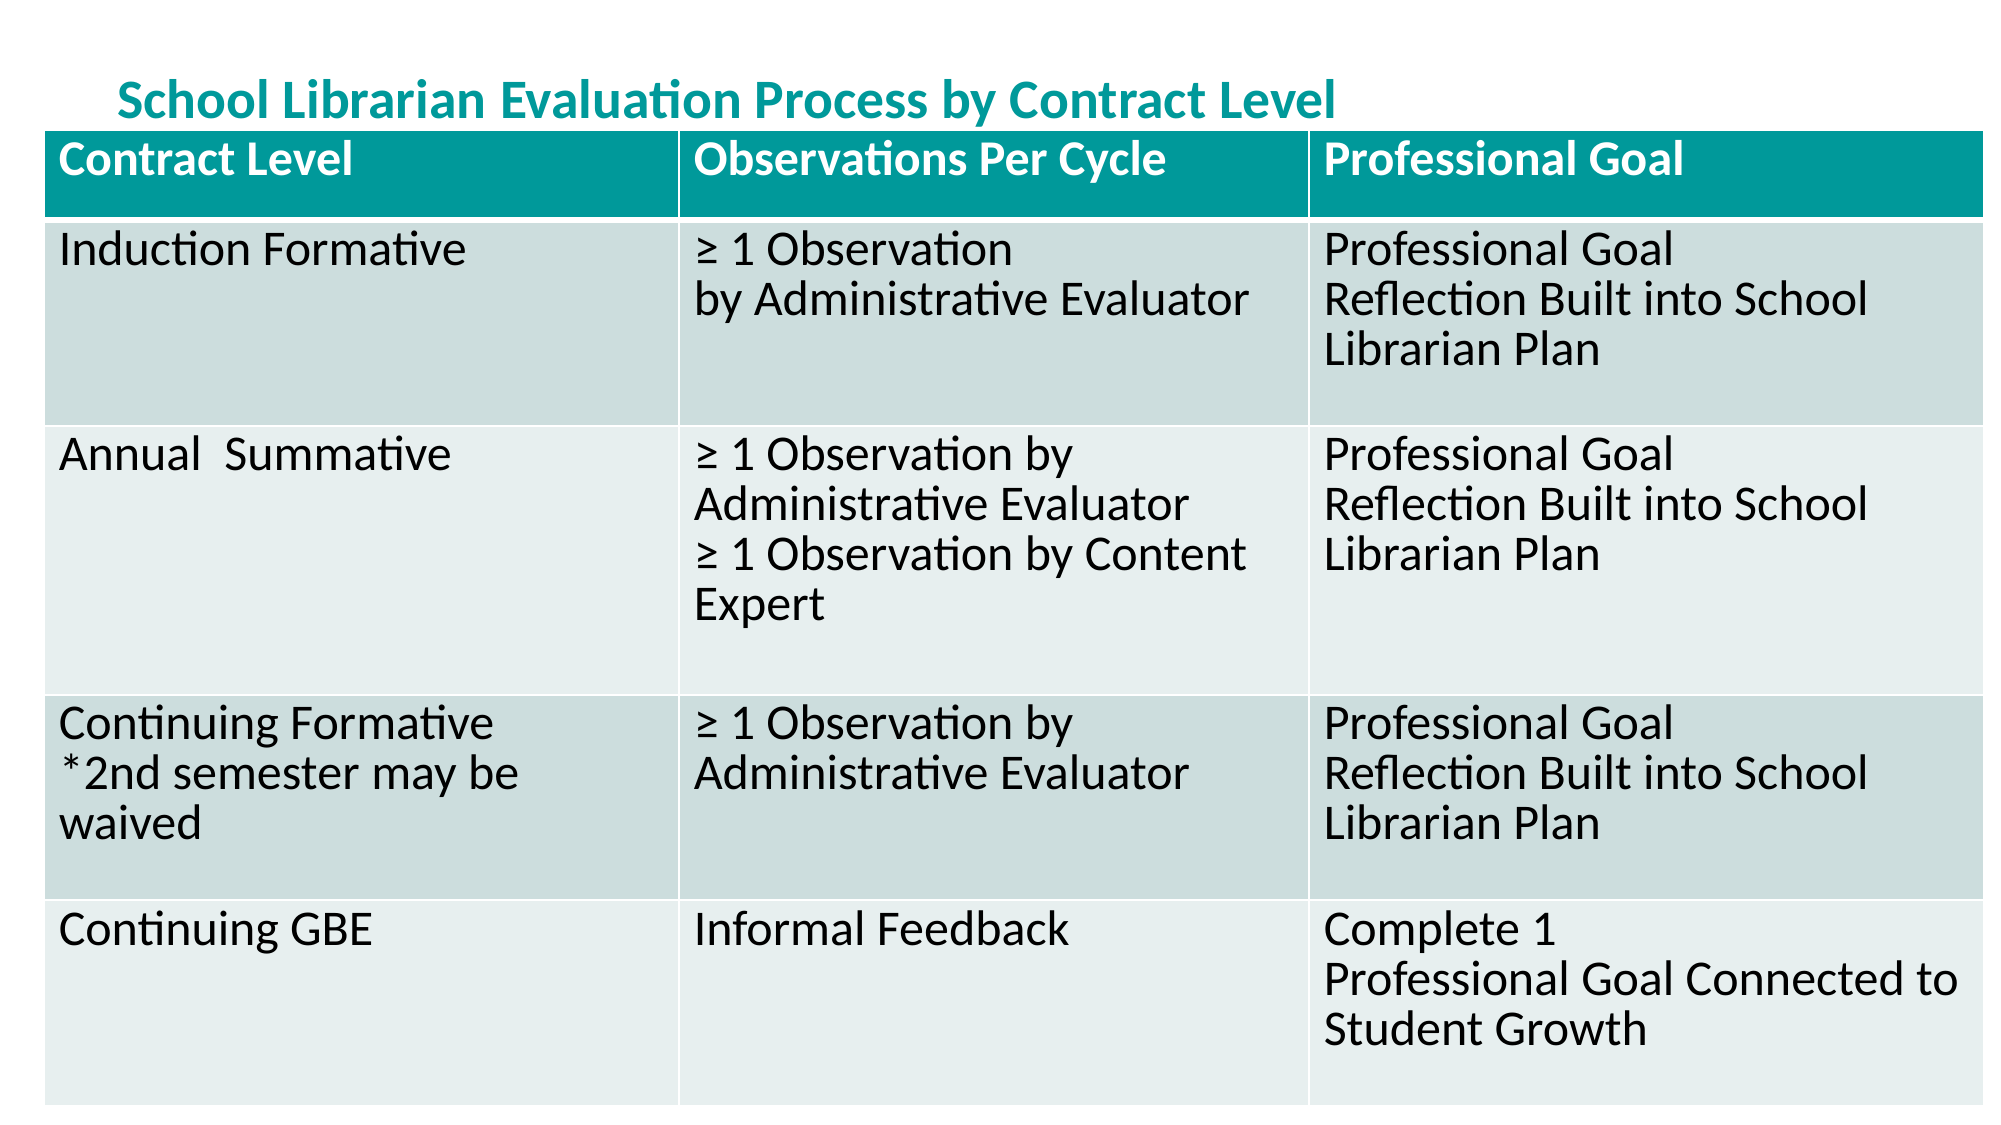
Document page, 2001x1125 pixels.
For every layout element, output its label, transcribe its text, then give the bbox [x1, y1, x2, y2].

table_cell Professional Goal Reflection Built into School Librarian Plan [1310, 427, 1983, 694]
table_header Contract Level [45, 131, 678, 217]
table_cell Continuing GBE [45, 901, 678, 1105]
table_cell Professional Goal Reflection Built into School Librarian Plan [1310, 696, 1983, 899]
table_cell ≥ 1 Observation by Administrative Evaluator ≥ 1 Observation by Content Expert [680, 427, 1308, 694]
table_header Observations Per Cycle [680, 131, 1308, 217]
table_cell Induction Formative [45, 223, 678, 425]
table_cell Professional Goal Reflection Built into School Librarian Plan [1310, 223, 1983, 425]
table_cell ≥ 1 Observation by Administrative Evaluator [680, 223, 1308, 425]
table_header Professional Goal [1310, 131, 1983, 217]
table_cell Annual Summative [45, 427, 678, 694]
table_cell ≥ 1 Observation by Administrative Evaluator [680, 696, 1308, 899]
title School Librarian Evaluation Process by Contract Level [117, 73, 1890, 129]
table_cell Informal Feedback [680, 901, 1308, 1105]
table_cell Complete 1 Professional Goal Connected to Student Growth [1310, 901, 1983, 1105]
table_cell Continuing Formative *2nd semester may be waived [45, 696, 678, 899]
